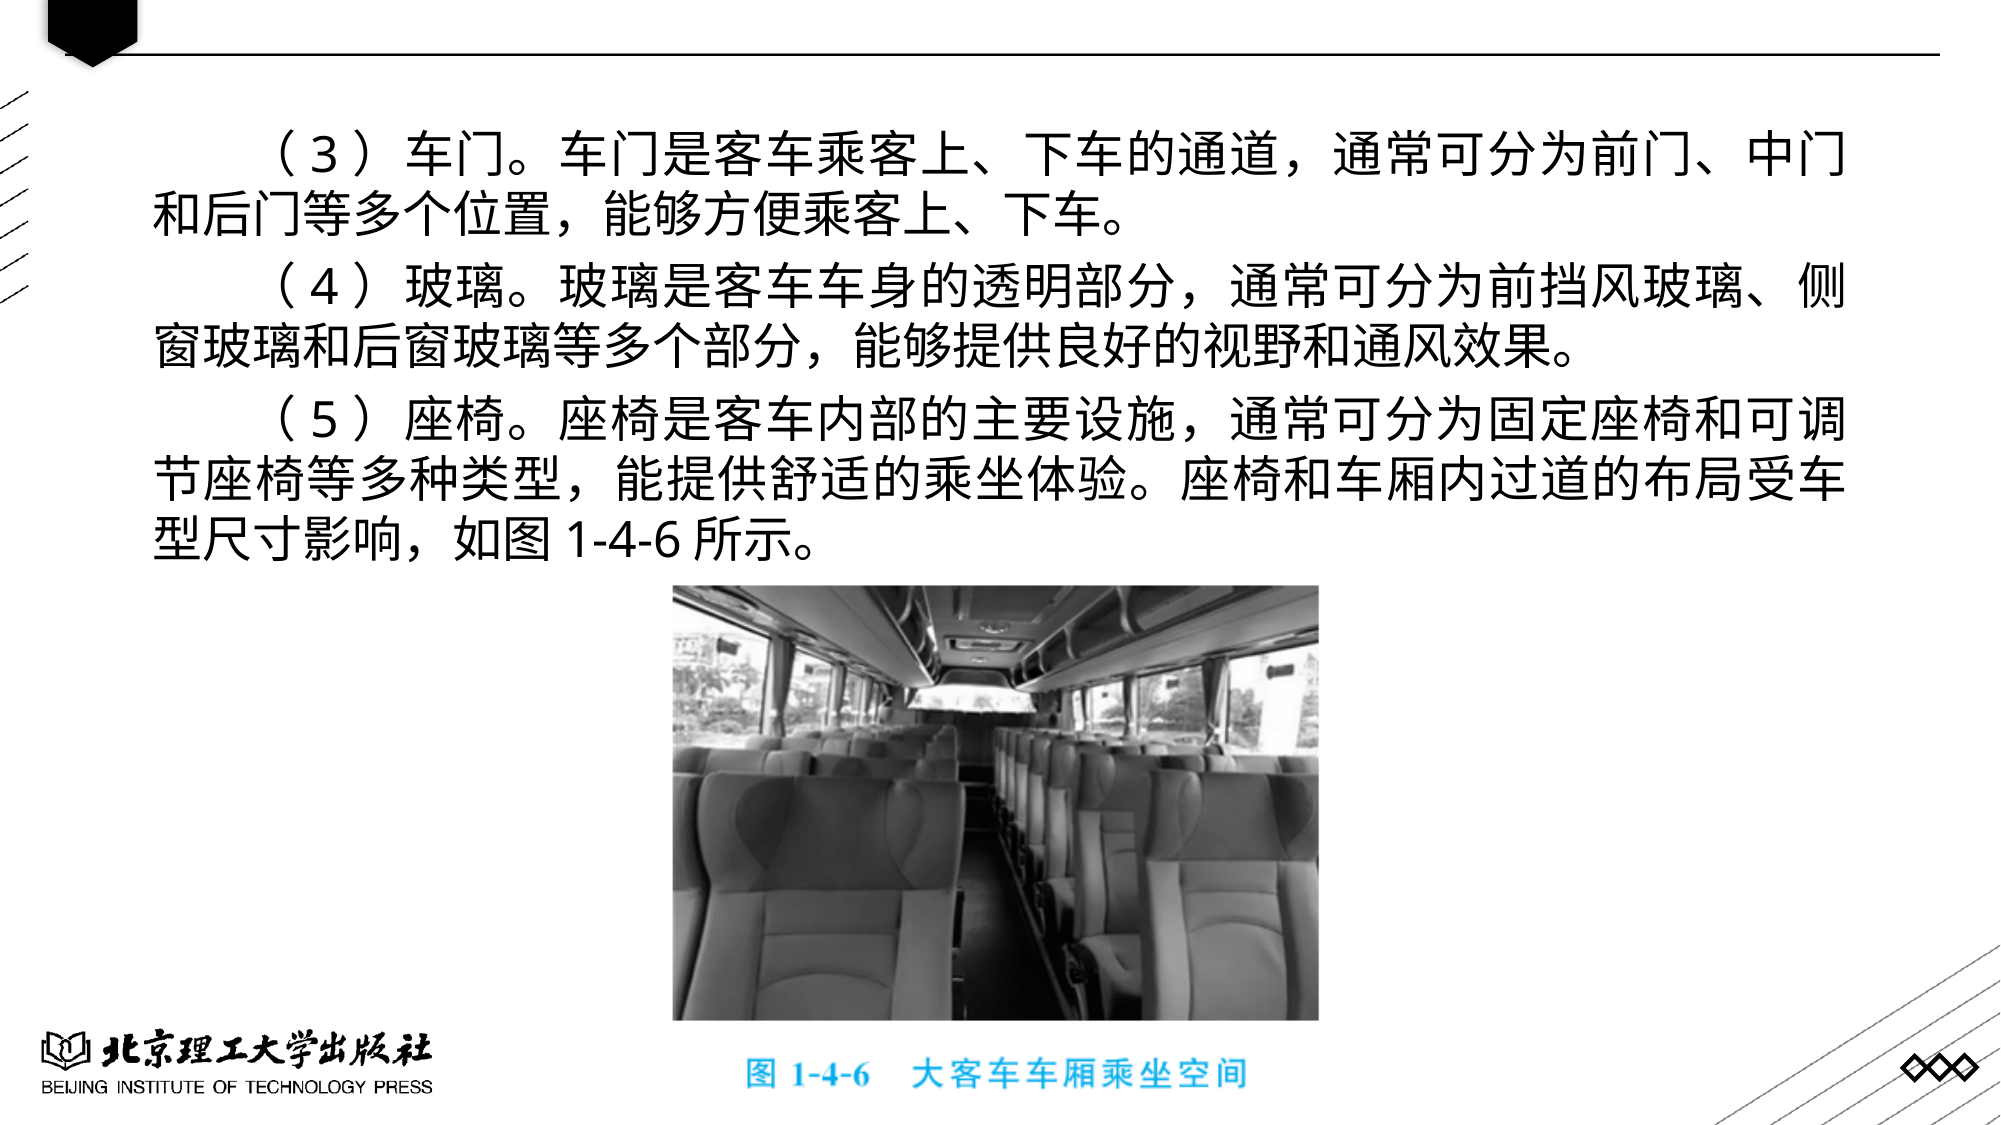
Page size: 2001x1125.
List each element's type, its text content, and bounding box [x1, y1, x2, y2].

picture [0, 0, 2001, 1125]
text_box （3）车门。车门是客车乘客上、下车的通道，通常可分为前门、中门和后门等多个位置，能够方便乘客上、下车。 （4）玻璃。玻璃是客车车身的透明部分，通常可分为前挡风玻璃、侧窗玻璃和后窗玻璃等多个部分，能够提供良好的视野和通风效果。 （5）座椅。座椅是客车内部的主要设施，通常可分为固定座椅和可调节座椅等多种类型，能提供舒适的乘坐体验。座椅和车厢内过道的布局受车型尺寸影响，如图1-4-6所示。 [137, 114, 1863, 575]
